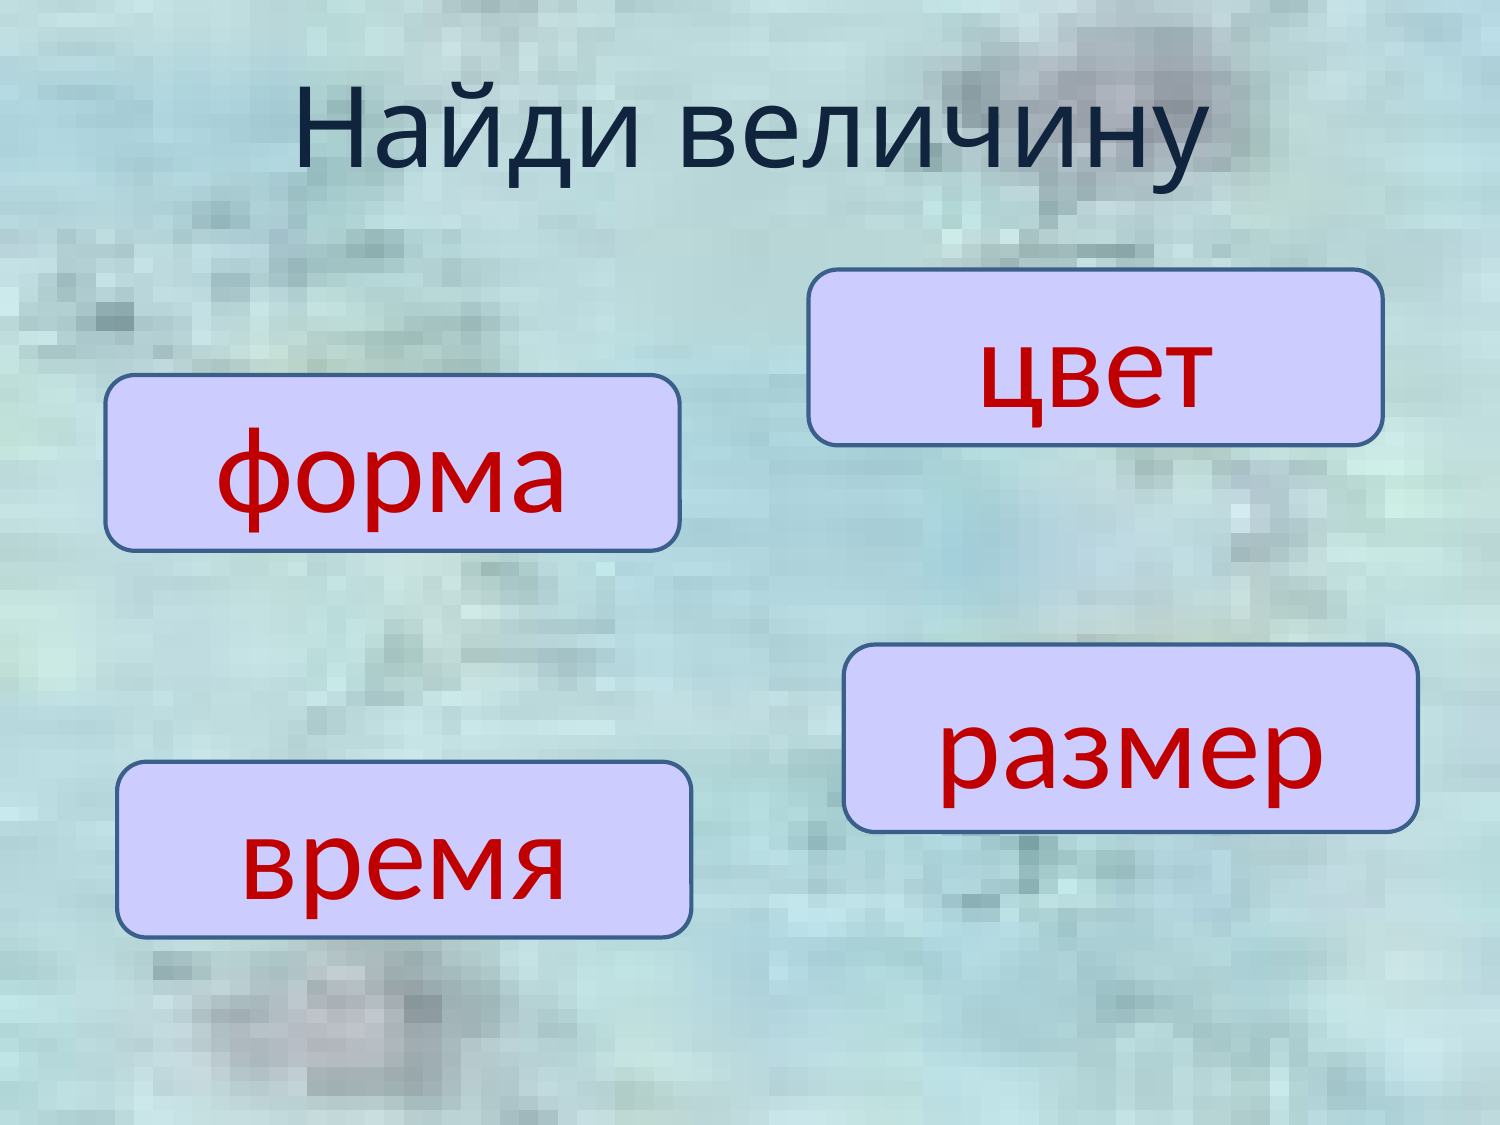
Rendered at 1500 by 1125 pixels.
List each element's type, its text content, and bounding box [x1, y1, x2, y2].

text_box форма [103, 372, 682, 553]
title Найди величину [75, 45, 1425, 200]
picture [0, 0, 1500, 1125]
text_box время [115, 759, 694, 940]
text_box цвет [806, 267, 1385, 448]
text_box размер [841, 642, 1421, 835]
